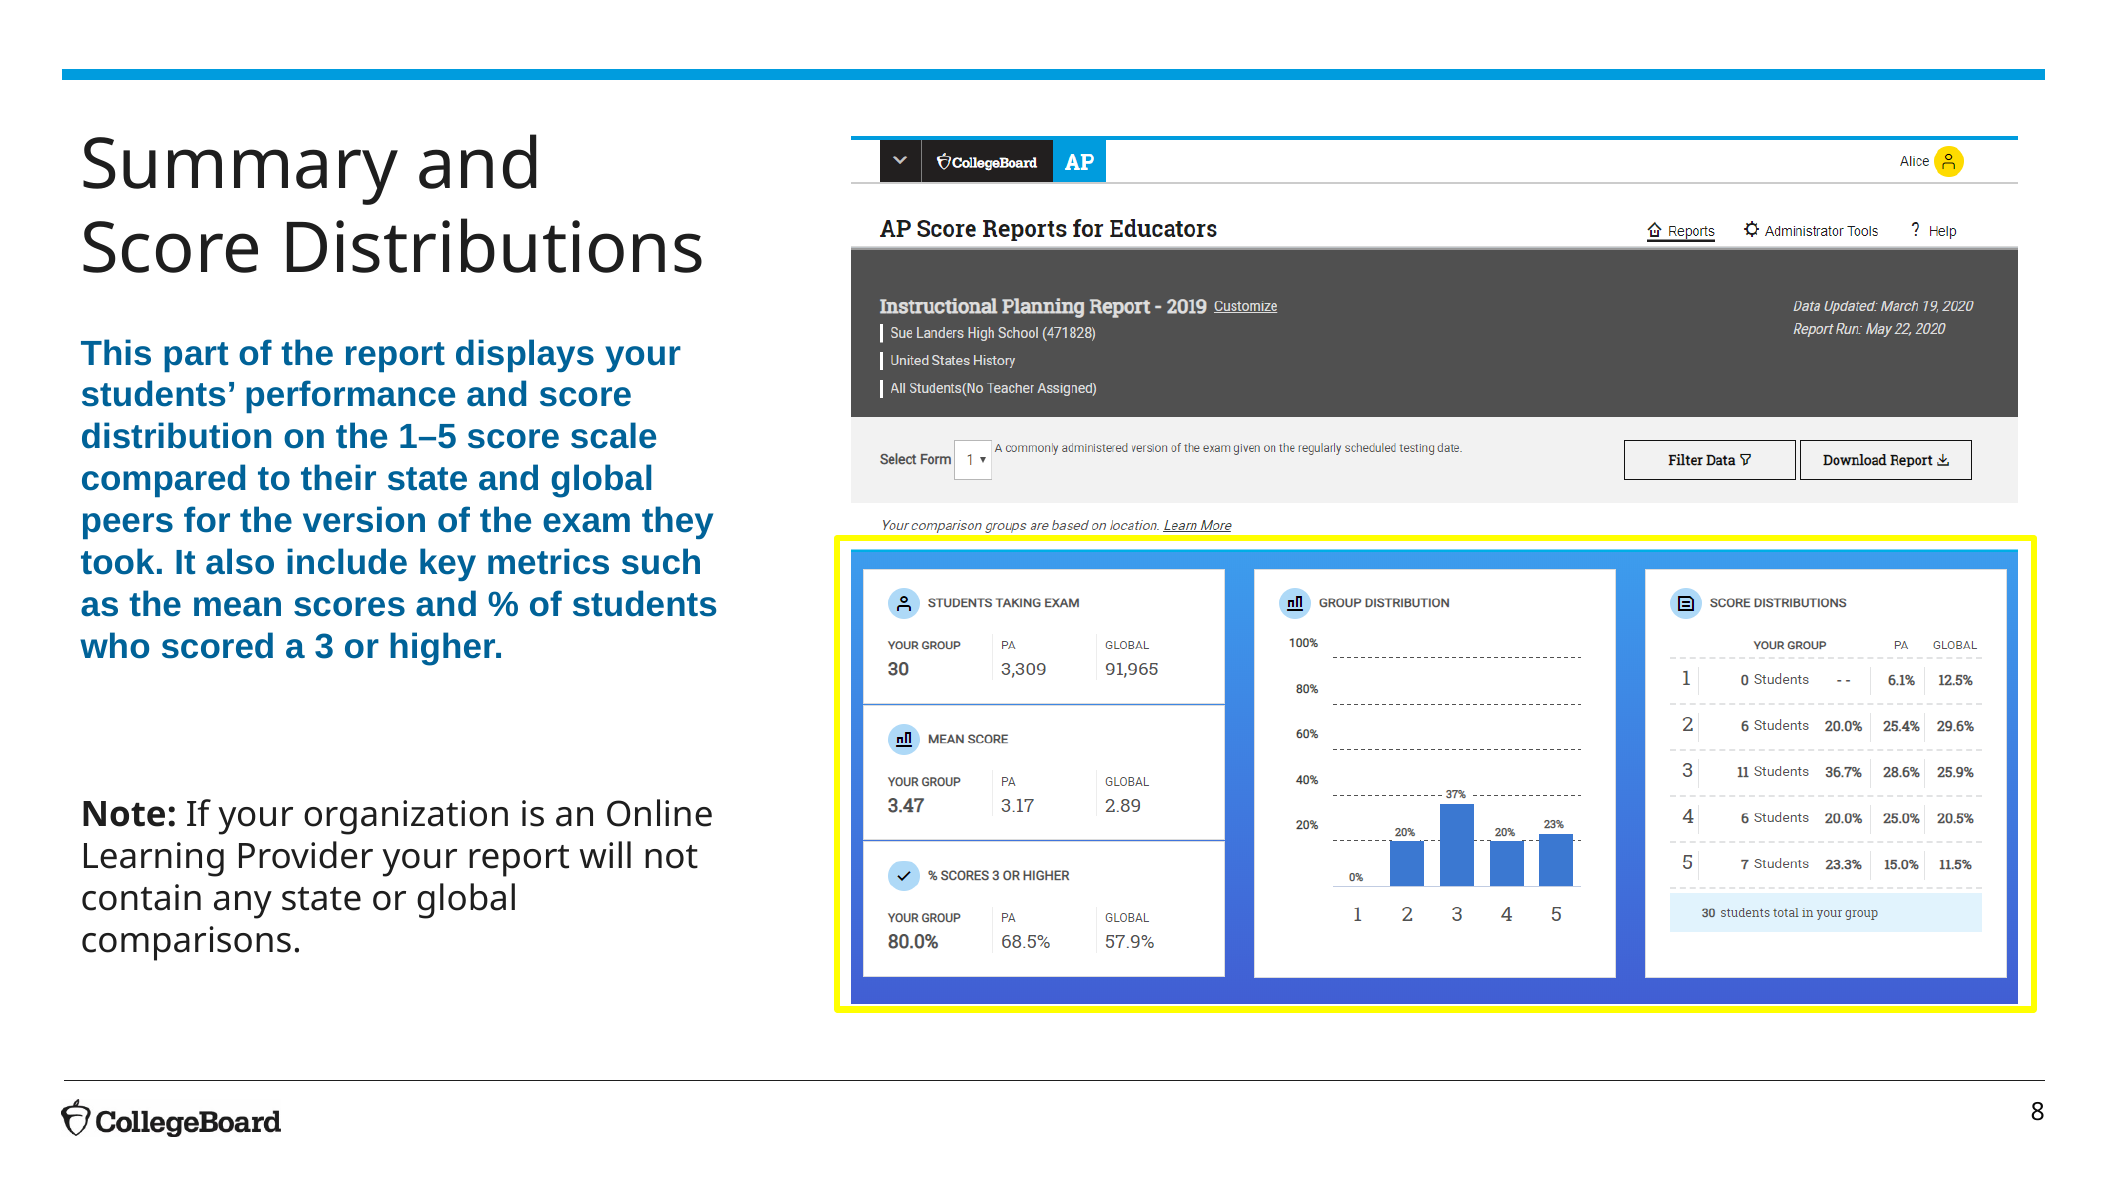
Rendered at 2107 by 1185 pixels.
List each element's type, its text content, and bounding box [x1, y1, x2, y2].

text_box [851, 136, 2019, 1004]
text_box [835, 536, 854, 1012]
title Summary and Score Distributions [80, 95, 728, 290]
text_box [2015, 536, 2036, 1012]
list This part of the report displays your students’ performance and score distribution on the 1–5 score scale compared to their state and global peers for the version of the exam they took. It also include key metrics such as the mean scores and % of students who scored a 3 or higher. Note: If your organization is an Online Learning Provider your report will not contain any state or global comparisons. [80, 292, 727, 1025]
picture [61, 1099, 281, 1137]
